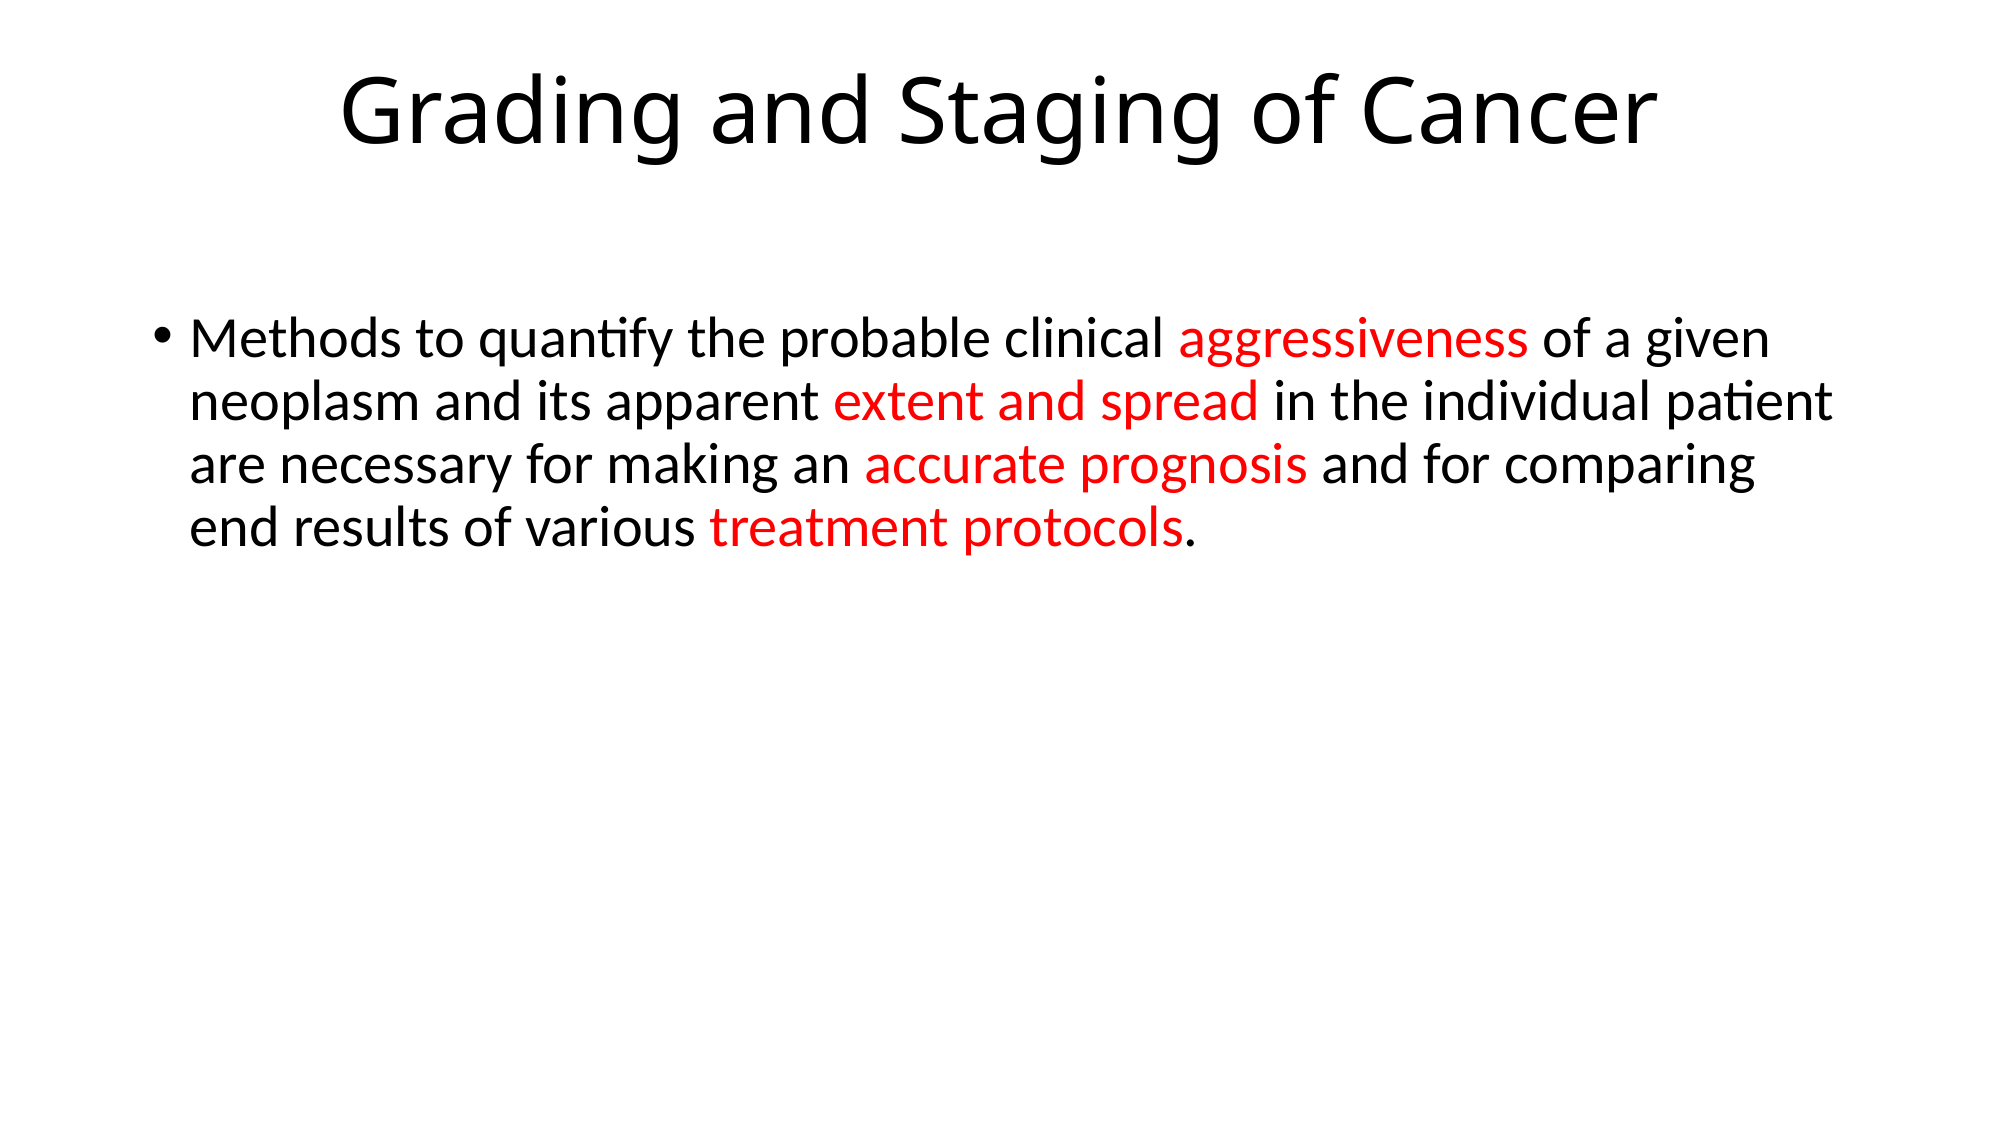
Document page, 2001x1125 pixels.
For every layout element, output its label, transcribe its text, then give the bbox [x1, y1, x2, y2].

list Methods to quantify the probable clinical aggressiveness of a given neoplasm and its apparent extent and spread in the individual patient are necessary for making an accurate prognosis and for comparing end results of various treatment protocols. [137, 299, 1863, 1014]
title Grading and Staging of Cancer [137, 59, 1863, 278]
